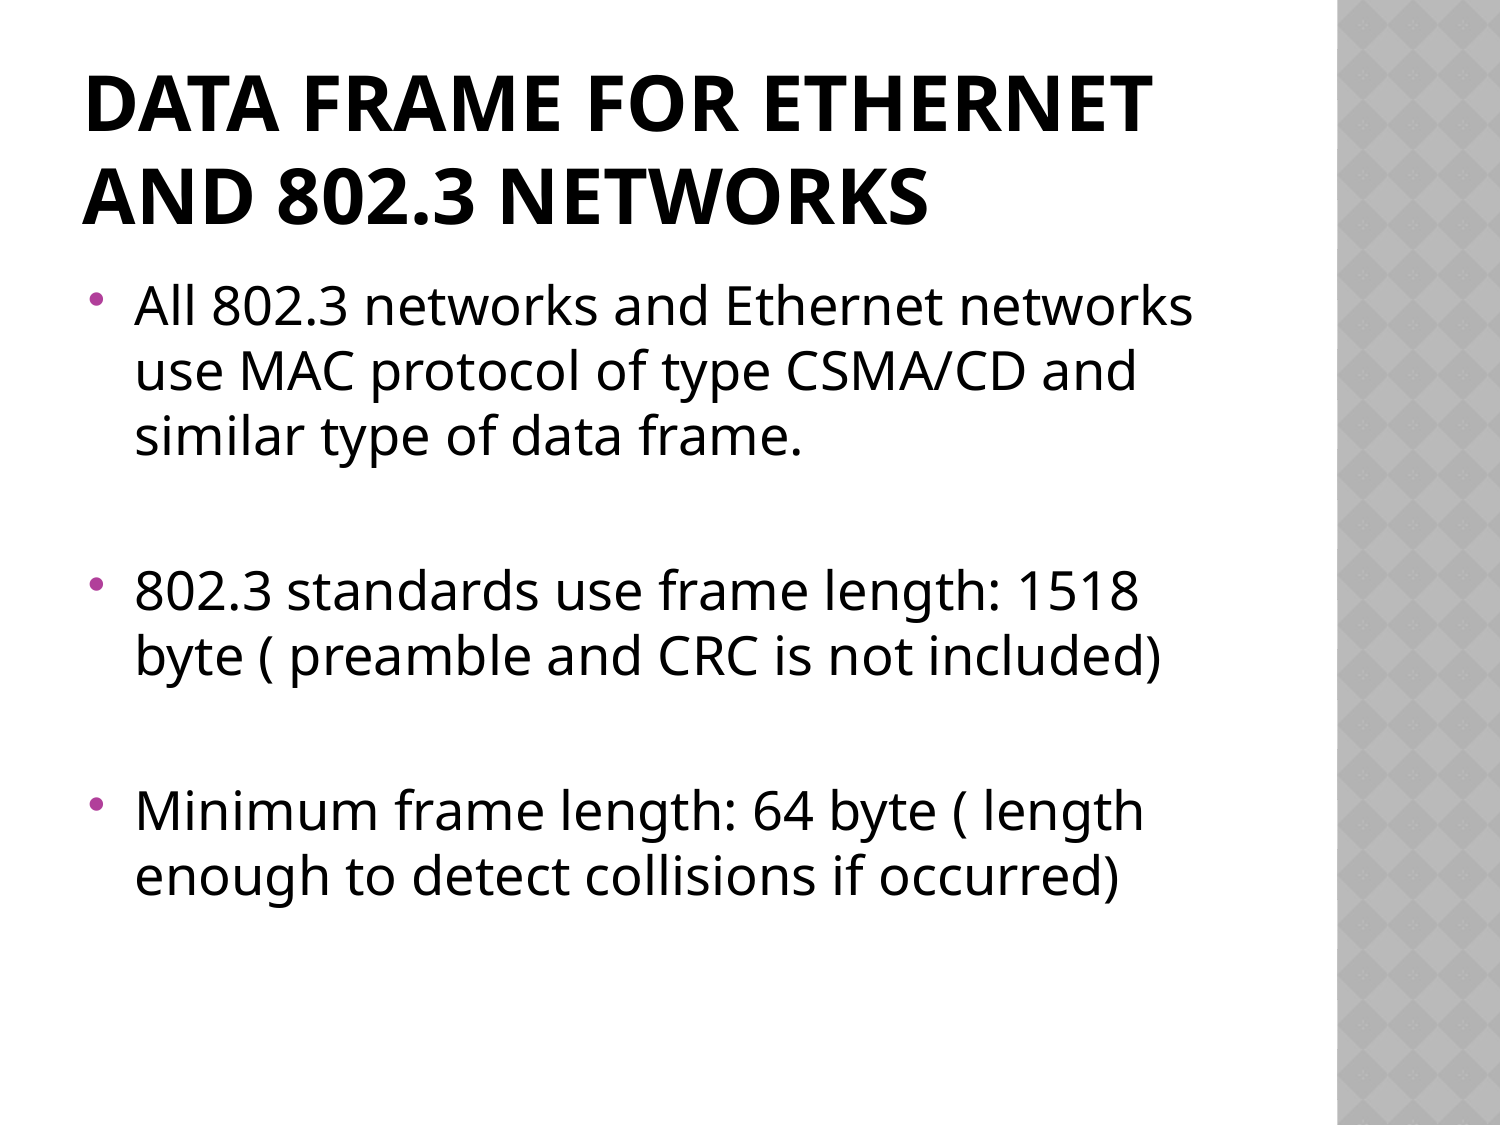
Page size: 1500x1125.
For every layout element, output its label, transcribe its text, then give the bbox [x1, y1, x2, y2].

list All 802.3 networks and Ethernet networks use MAC protocol of type CSMA/CD and similar type of data frame. 802.3 standards use frame length: 1518 byte ( preamble and CRC is not included) Minimum frame length: 64 byte ( length enough to detect collisions if occurred) [75, 264, 1263, 1059]
title Data Frame for Ethernet and 802.3 networks [75, 52, 1263, 240]
